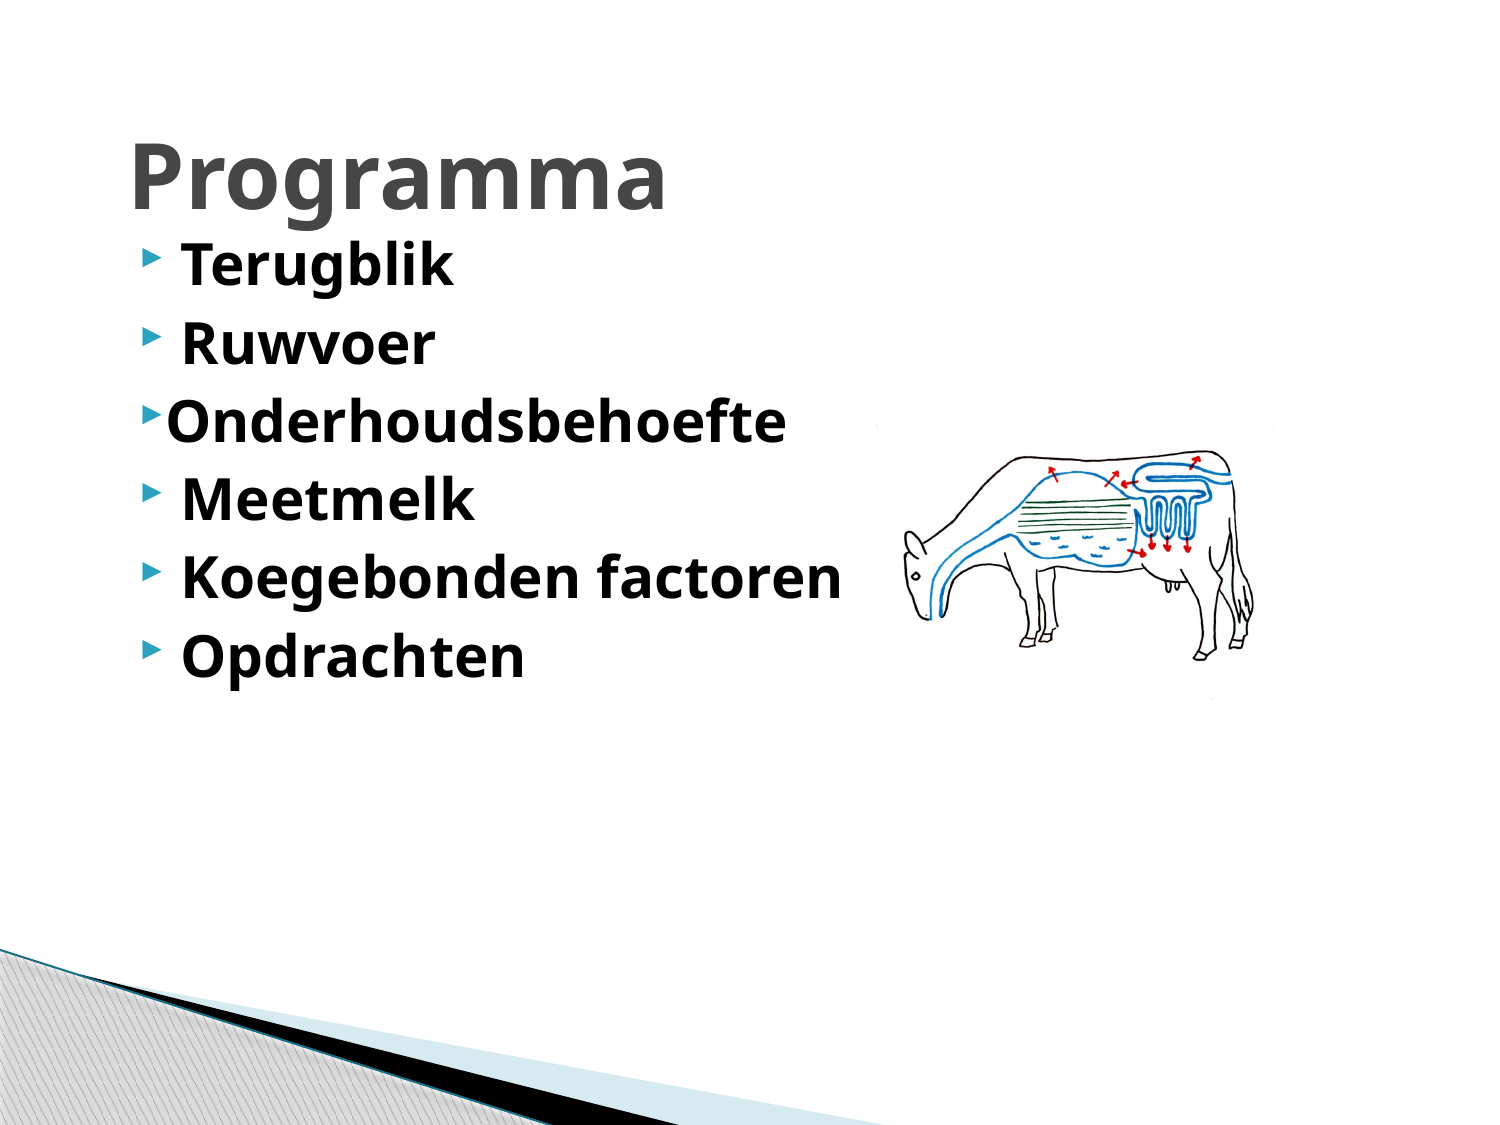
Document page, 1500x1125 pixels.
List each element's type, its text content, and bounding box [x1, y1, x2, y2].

title Programma [112, 78, 1388, 268]
list Terugblik Ruwvoer Onderhoudsbehoefte Meetmelk Koegebonden factoren Opdrachten [123, 219, 975, 996]
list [876, 424, 1274, 701]
